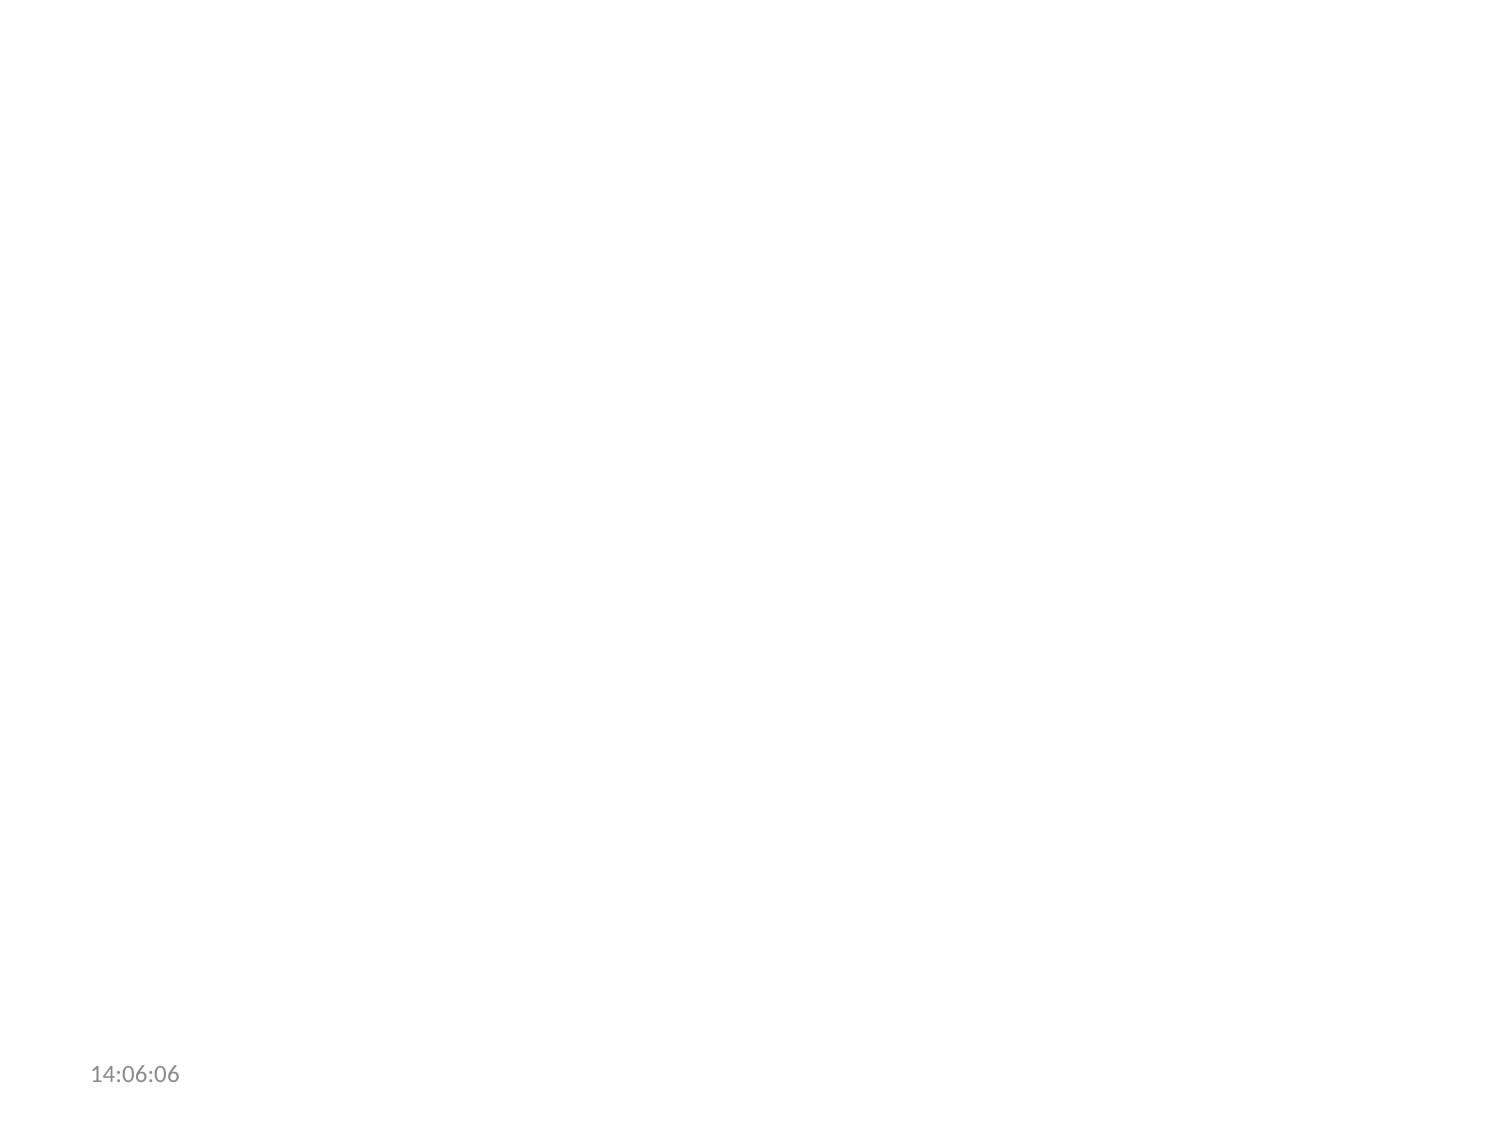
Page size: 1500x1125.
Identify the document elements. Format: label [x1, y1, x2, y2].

slide_number [75, 1042, 425, 1103]
